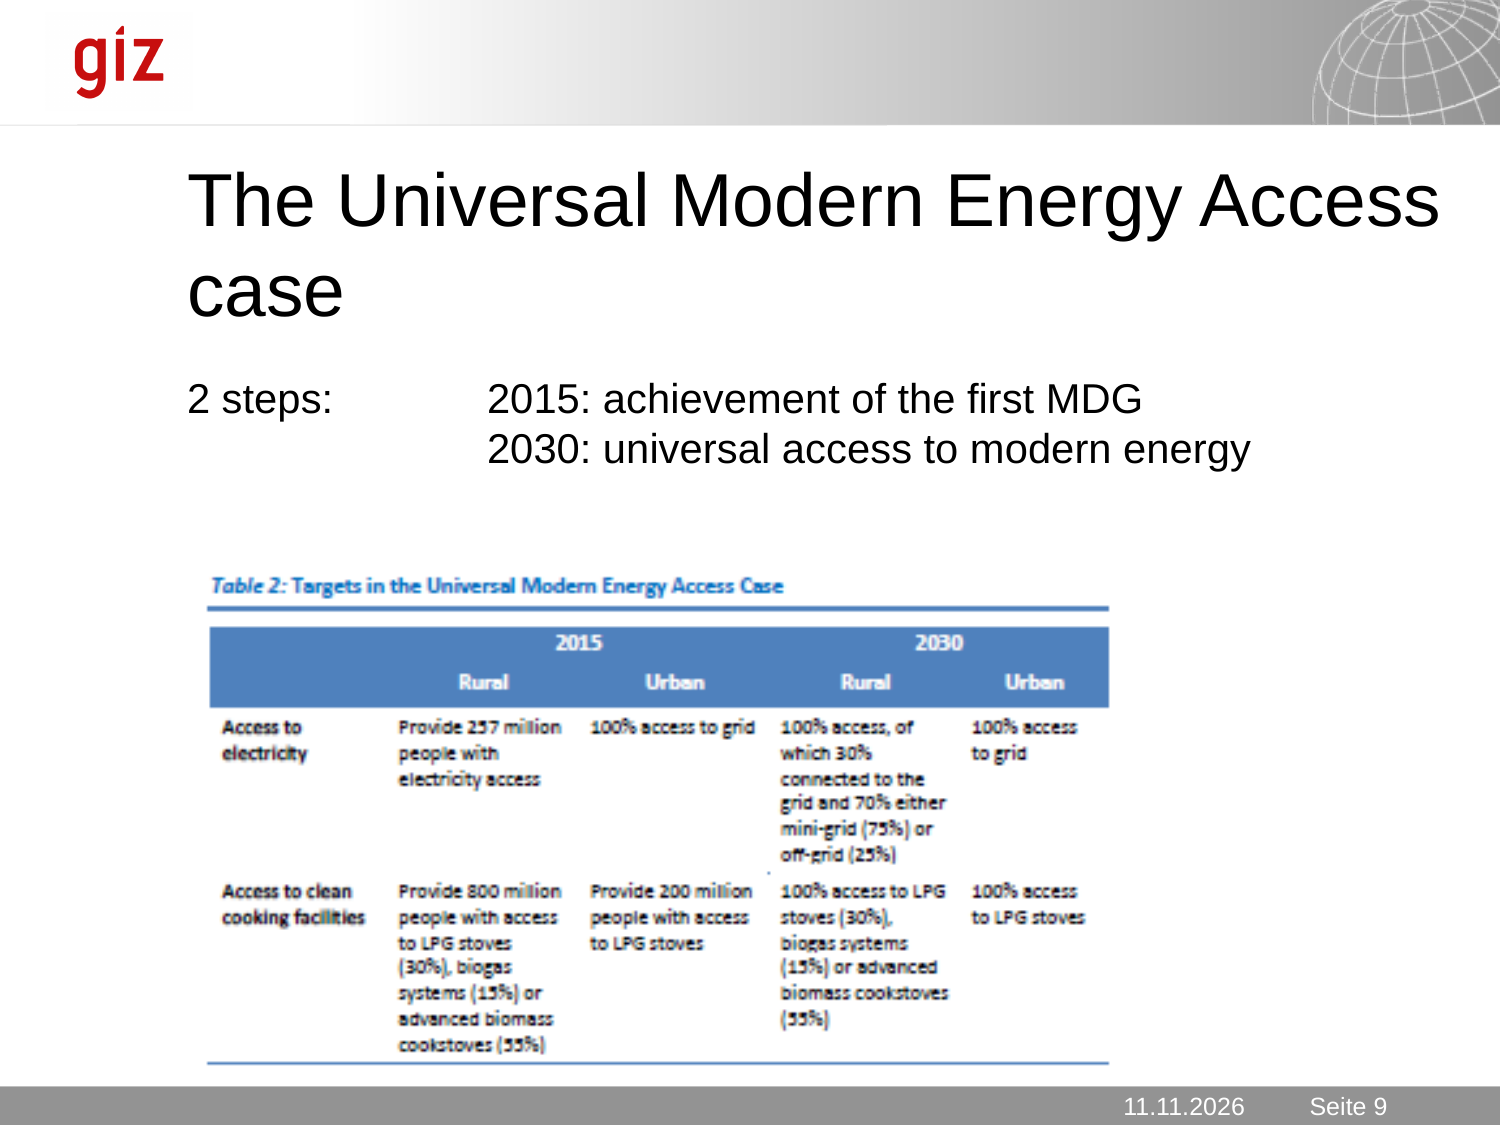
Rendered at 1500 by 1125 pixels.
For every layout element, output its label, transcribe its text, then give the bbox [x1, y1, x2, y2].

picture [1311, 0, 1500, 125]
title The Universal Modern Energy Access case 2 steps: 2015: achievement of the first MDG 2030: universal access to modern energy [171, 143, 1500, 246]
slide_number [1108, 1082, 1322, 1125]
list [146, 558, 1179, 1080]
picture [45, 12, 193, 111]
